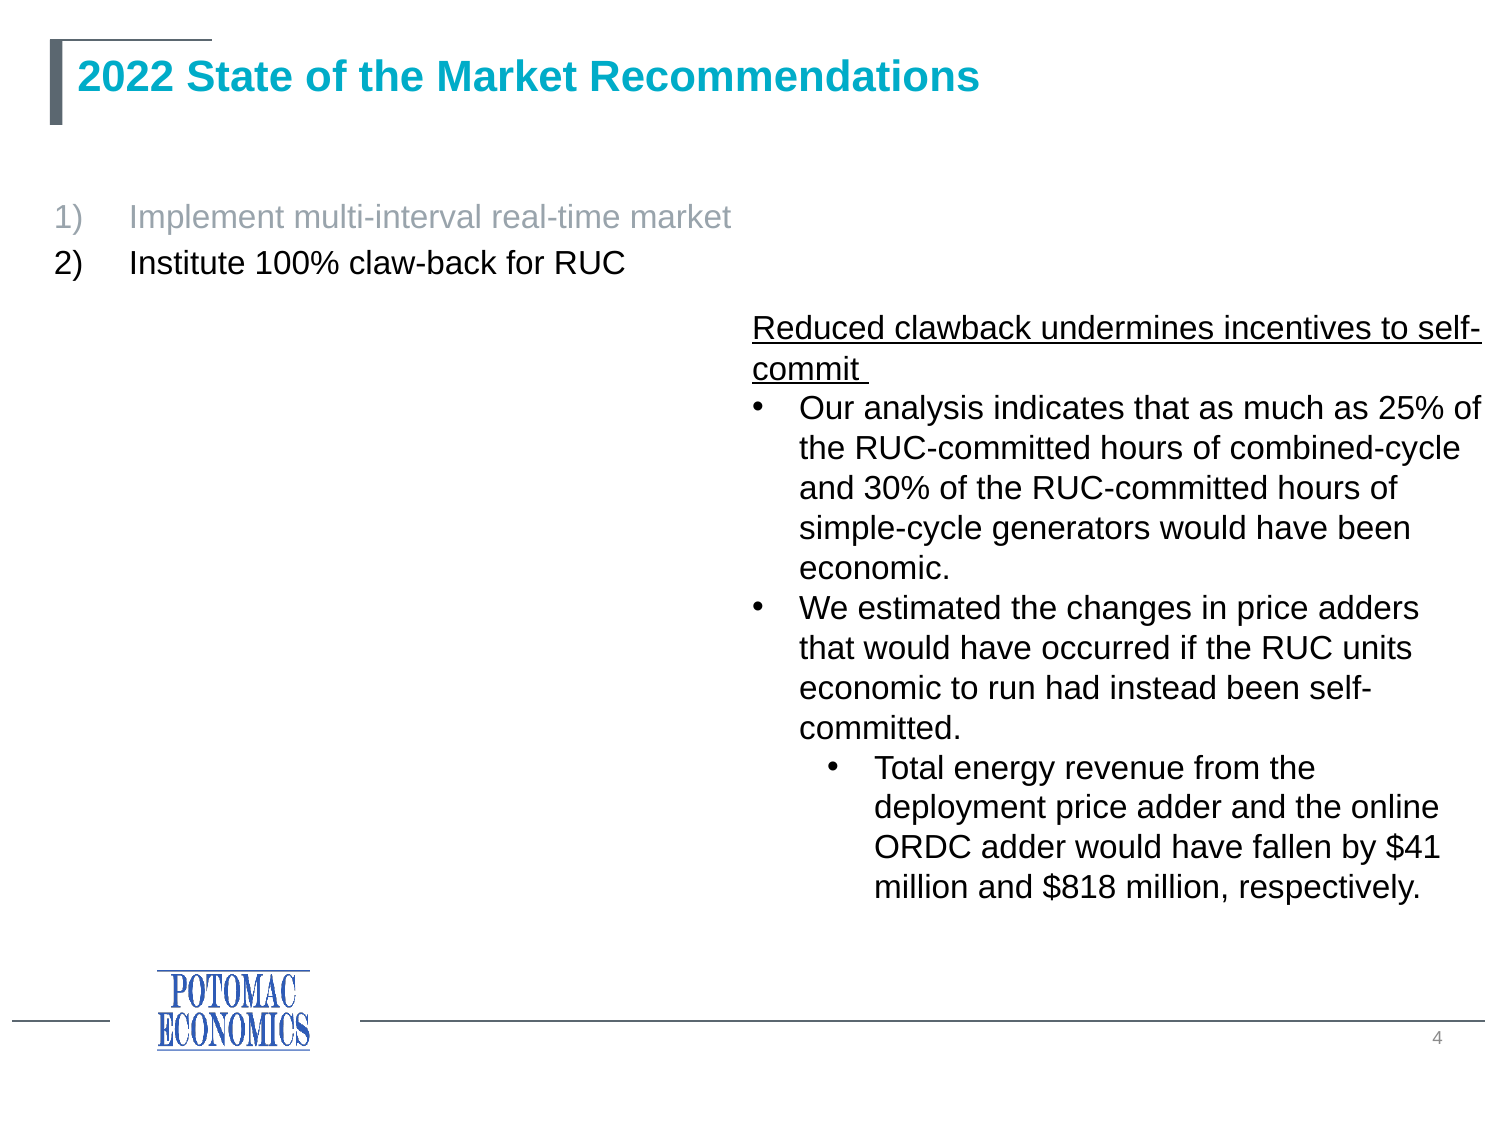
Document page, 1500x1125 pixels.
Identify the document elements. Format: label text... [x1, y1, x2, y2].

text_box Reduced clawback undermines incentives to self-commit Our analysis indicates that as much as 25% of the RUC-committed hours of combined-cycle and 30% of the RUC-committed hours of simple-cycle generators would have been economic. We estimated the changes in price adders that would have occurred if the RUC units economic to run had instead been self-committed. Total energy revenue from the deployment price adder and the online ORDC adder would have fallen by $41 million and $818 million, respectively. [737, 299, 1500, 913]
list Implement multi-interval real-time market Institute 100% claw-back for RUC [39, 187, 825, 984]
picture [156, 984, 312, 1053]
title 2022 State of the Market Recommendations [62, 39, 1450, 134]
slide_number 4 [1387, 1012, 1488, 1062]
